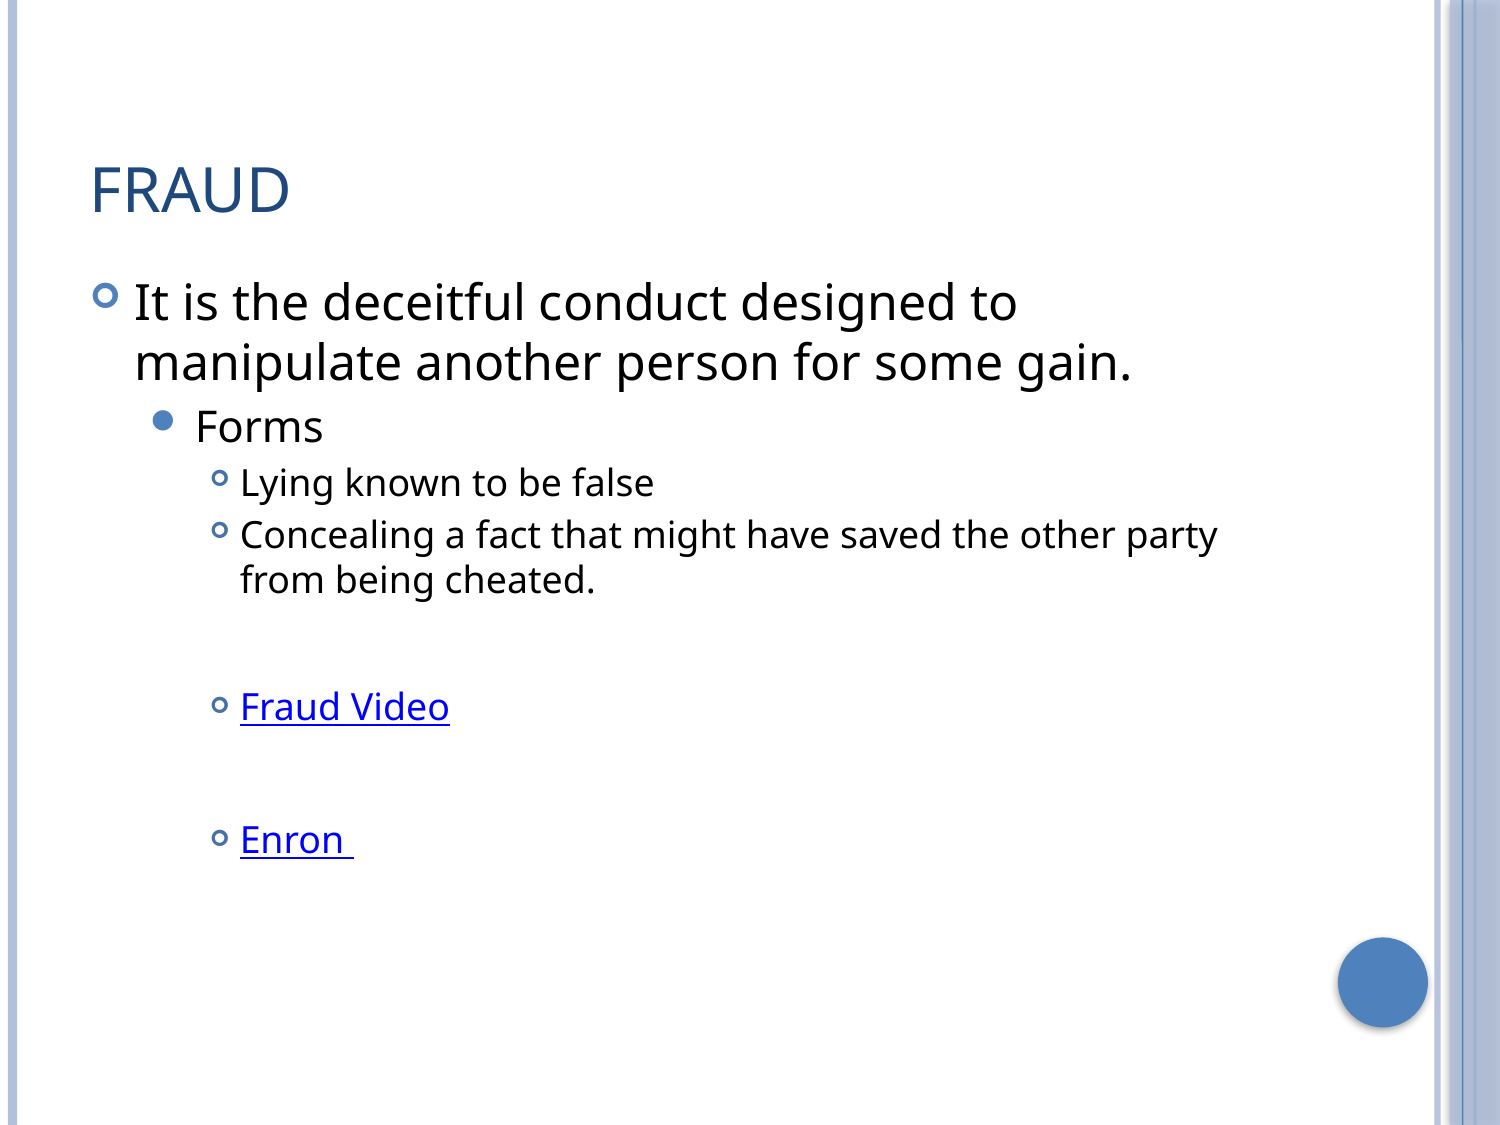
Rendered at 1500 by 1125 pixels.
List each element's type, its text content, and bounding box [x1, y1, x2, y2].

title Fraud [75, 45, 1300, 233]
list It is the deceitful conduct designed to manipulate another person for some gain. Forms Lying known to be false Concealing a fact that might have saved the other party from being cheated. Fraud Video Enron [75, 262, 1300, 1062]
